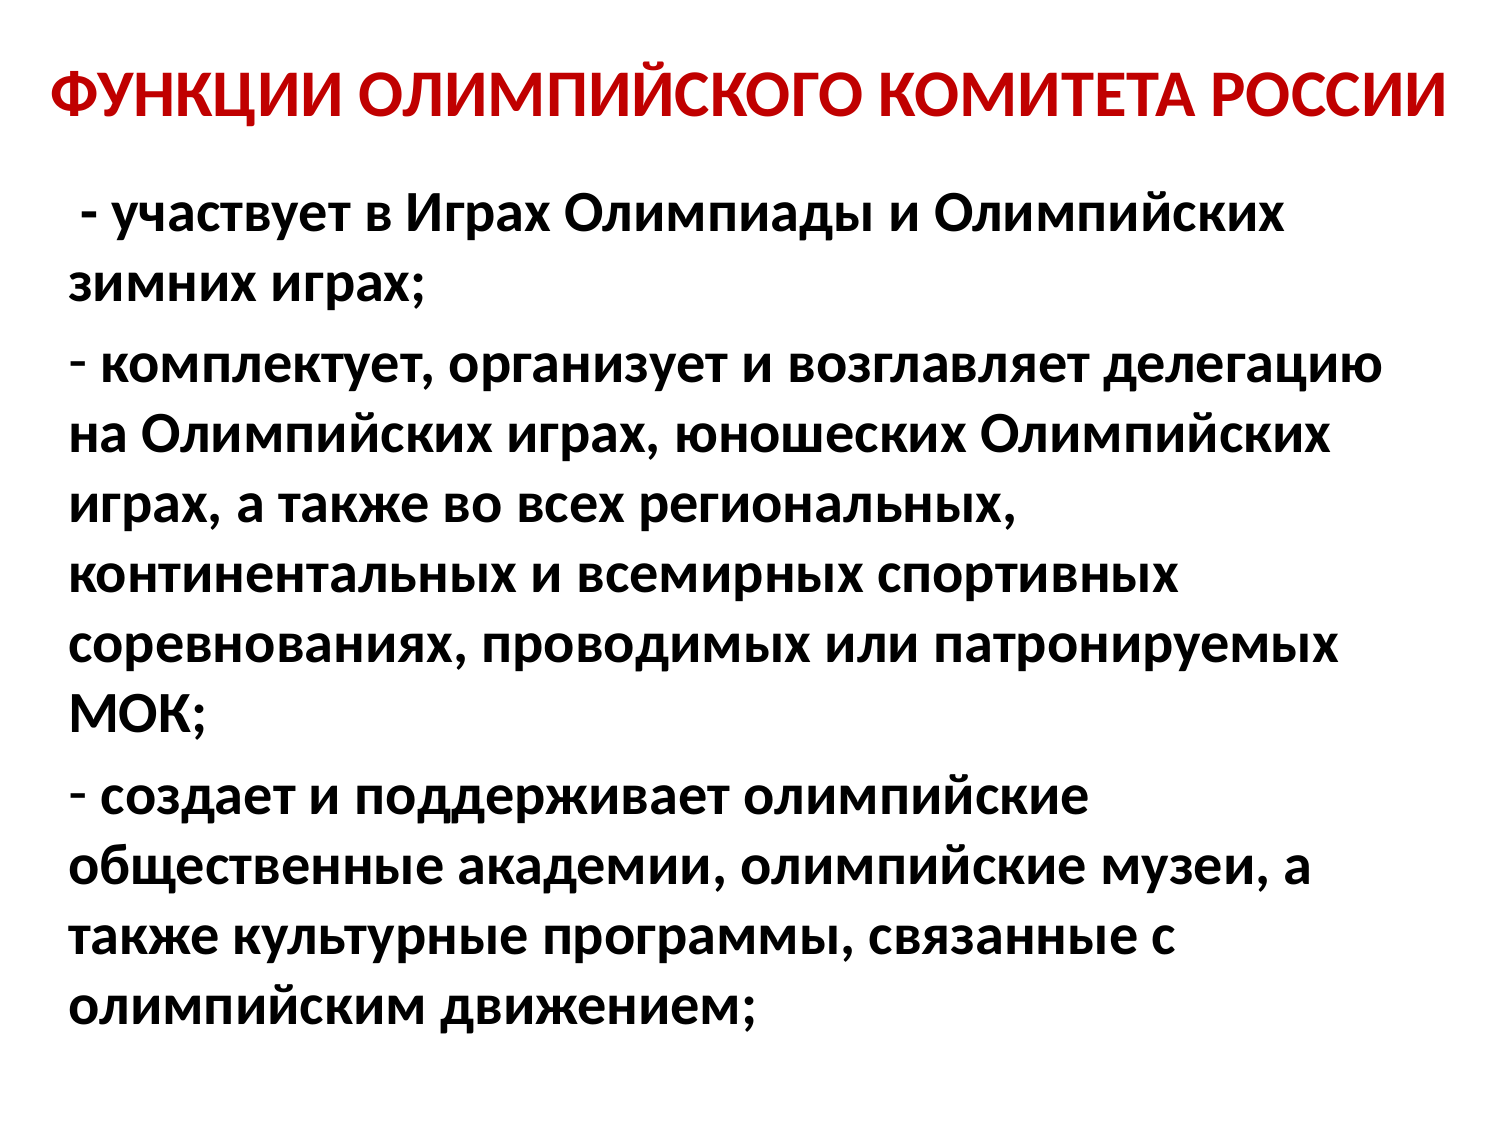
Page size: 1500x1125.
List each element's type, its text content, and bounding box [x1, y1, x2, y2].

list - участвует в Играх Олимпиады и Олимпийских зимних играх; комплектует, организует и возглавляет делегацию на Олимпийских играх, юношеских Олимпийских играх, а также во всех региональных, континентальных и всемирных спортивных соревнованиях, проводимых или патронируемых МОК; создает и поддерживает олимпийские общественные академии, олимпийские музеи, а также культурные программы, связанные с олимпийским движением; [53, 168, 1459, 1125]
title Функции Олимпийского комитета России [0, 42, 1500, 157]
